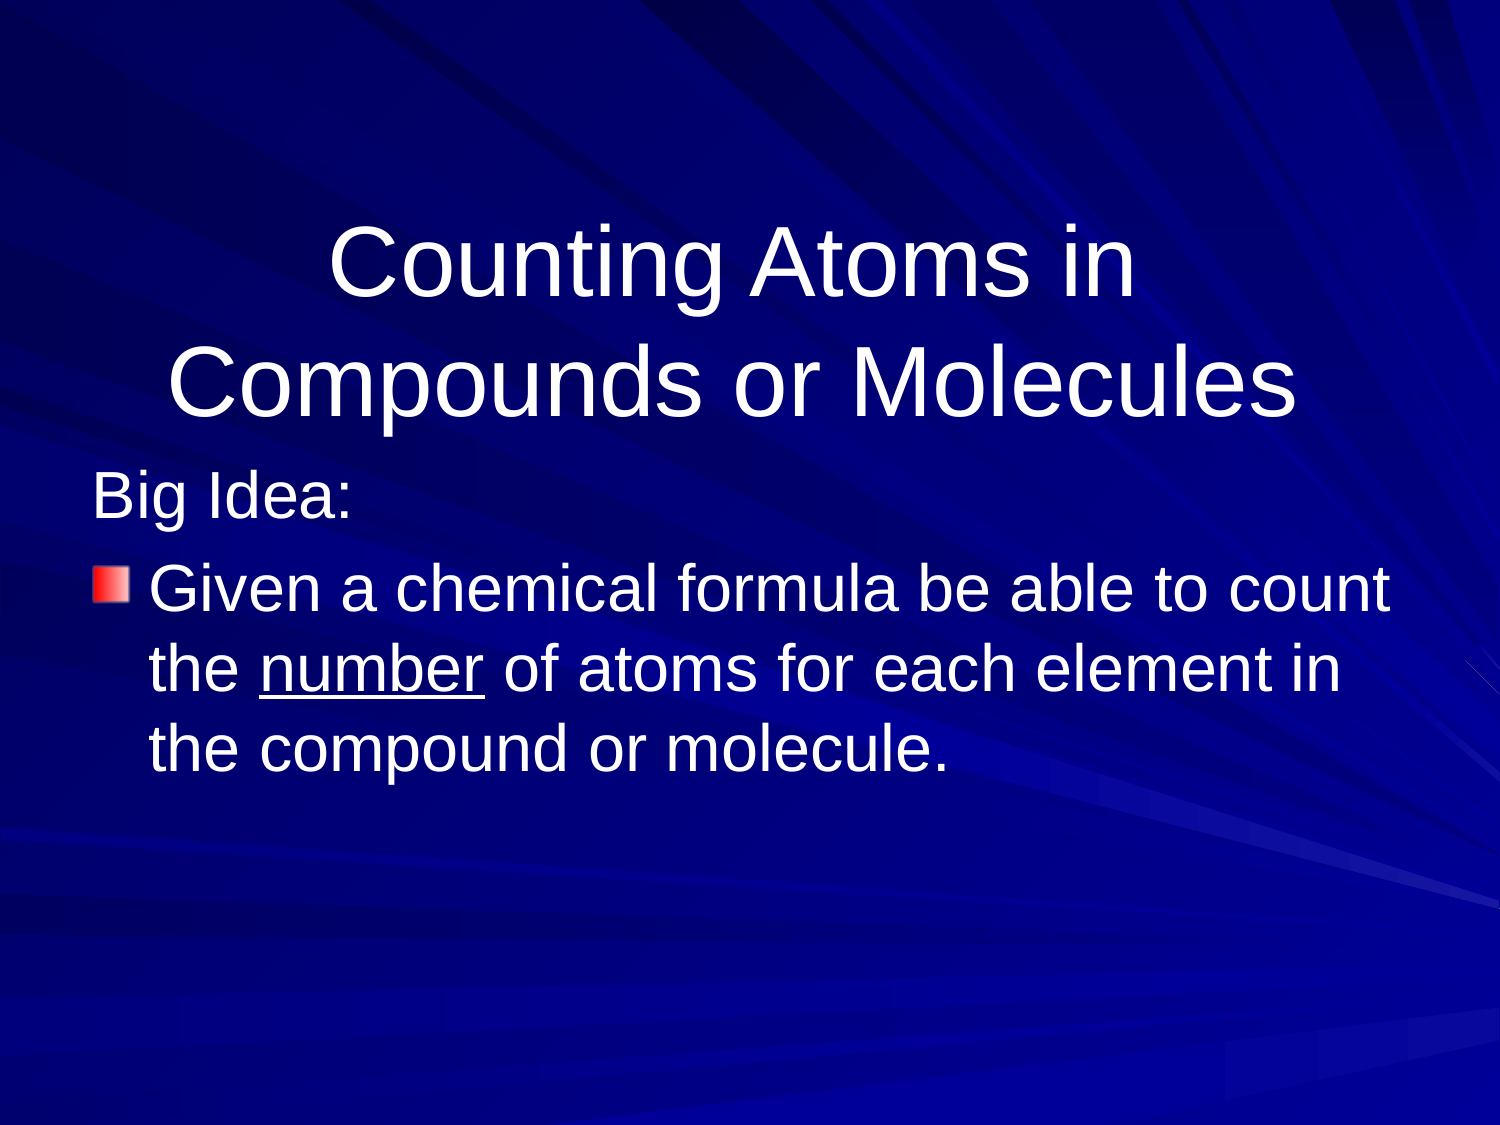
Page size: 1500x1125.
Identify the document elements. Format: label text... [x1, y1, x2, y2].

picture [91, 564, 134, 607]
text_box Counting Atoms in Compounds or Molecules [76, 125, 1390, 509]
list Big Idea: Given a chemical formula be able to count the number of atoms for each element in the compound or molecule. [76, 444, 1428, 1064]
